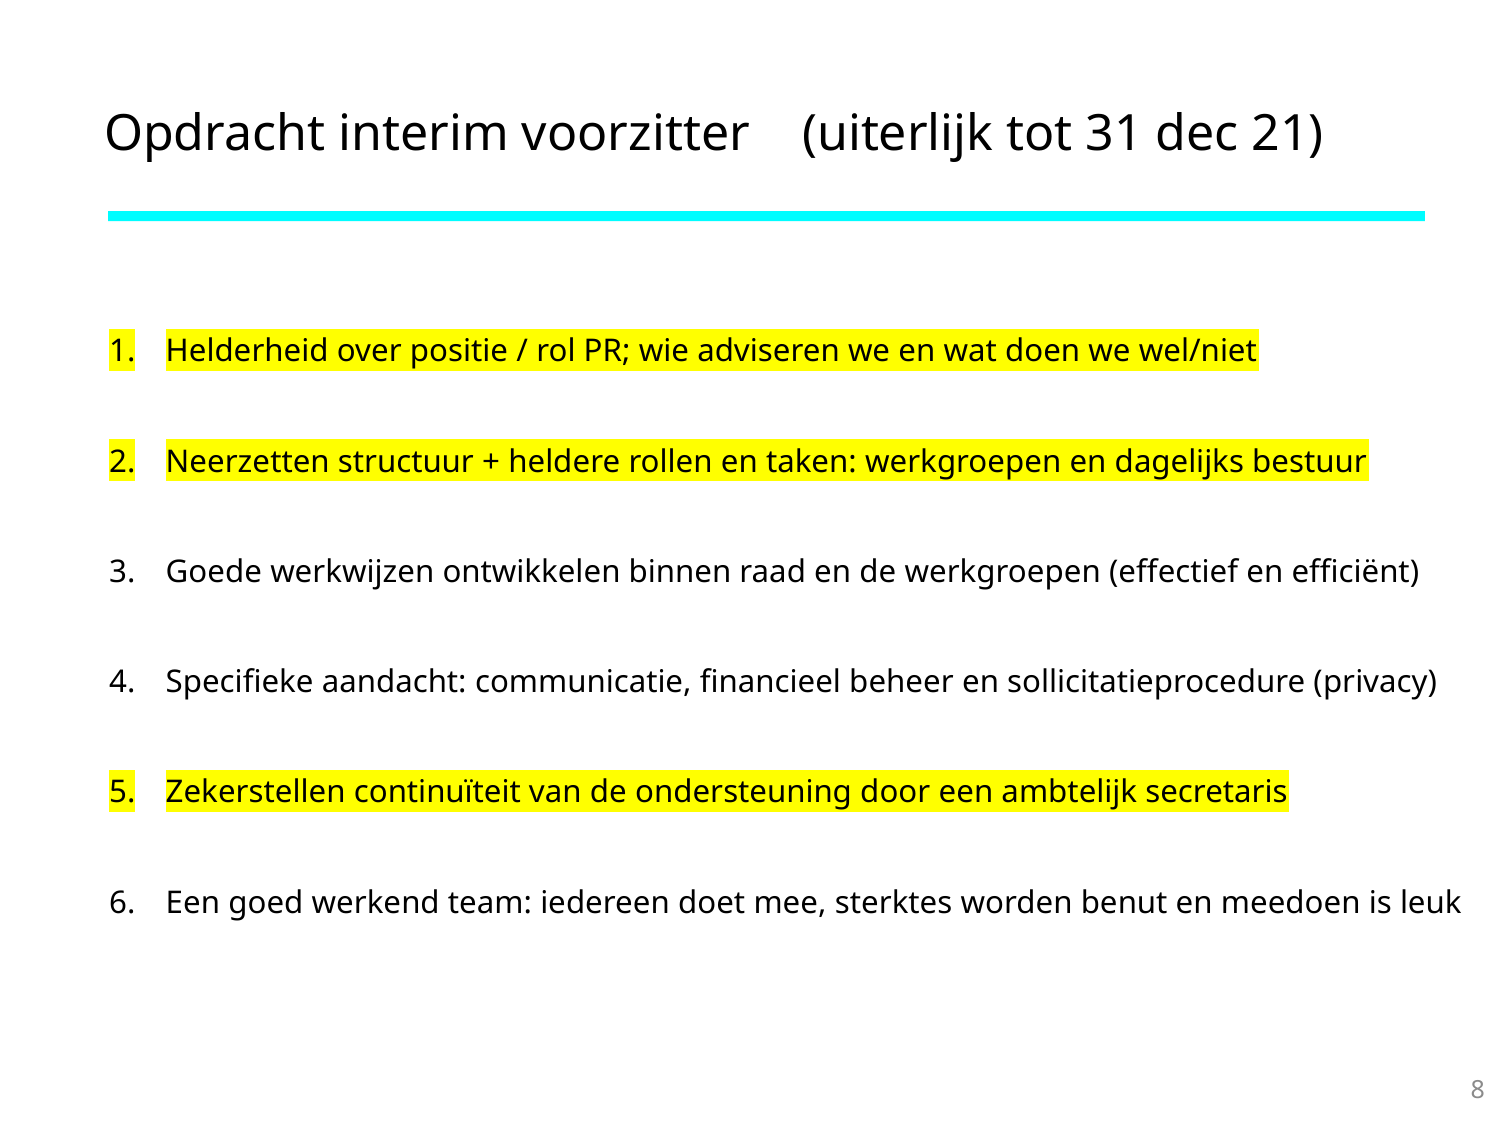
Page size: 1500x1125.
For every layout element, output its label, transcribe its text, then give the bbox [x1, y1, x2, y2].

slide_number 8 [1162, 1060, 1500, 1121]
text_box Helderheid over positie / rol PR; wie adviseren we en wat doen we wel/niet Neerzetten structuur + heldere rollen en taken: werkgroepen en dagelijks bestuur Goede werkwijzen ontwikkelen binnen raad en de werkgroepen (effectief en efficiënt) Specifieke aandacht: communicatie, financieel beheer en sollicitatieprocedure (privacy) Zekerstellen continuïteit van de ondersteuning door een ambtelijk secretaris Een goed werkend team: iedereen doet mee, sterktes worden benut en meedoen is leuk [94, 267, 1487, 1037]
title Opdracht interim voorzitter (uiterlijk tot 31 dec 21) [89, 58, 1425, 210]
